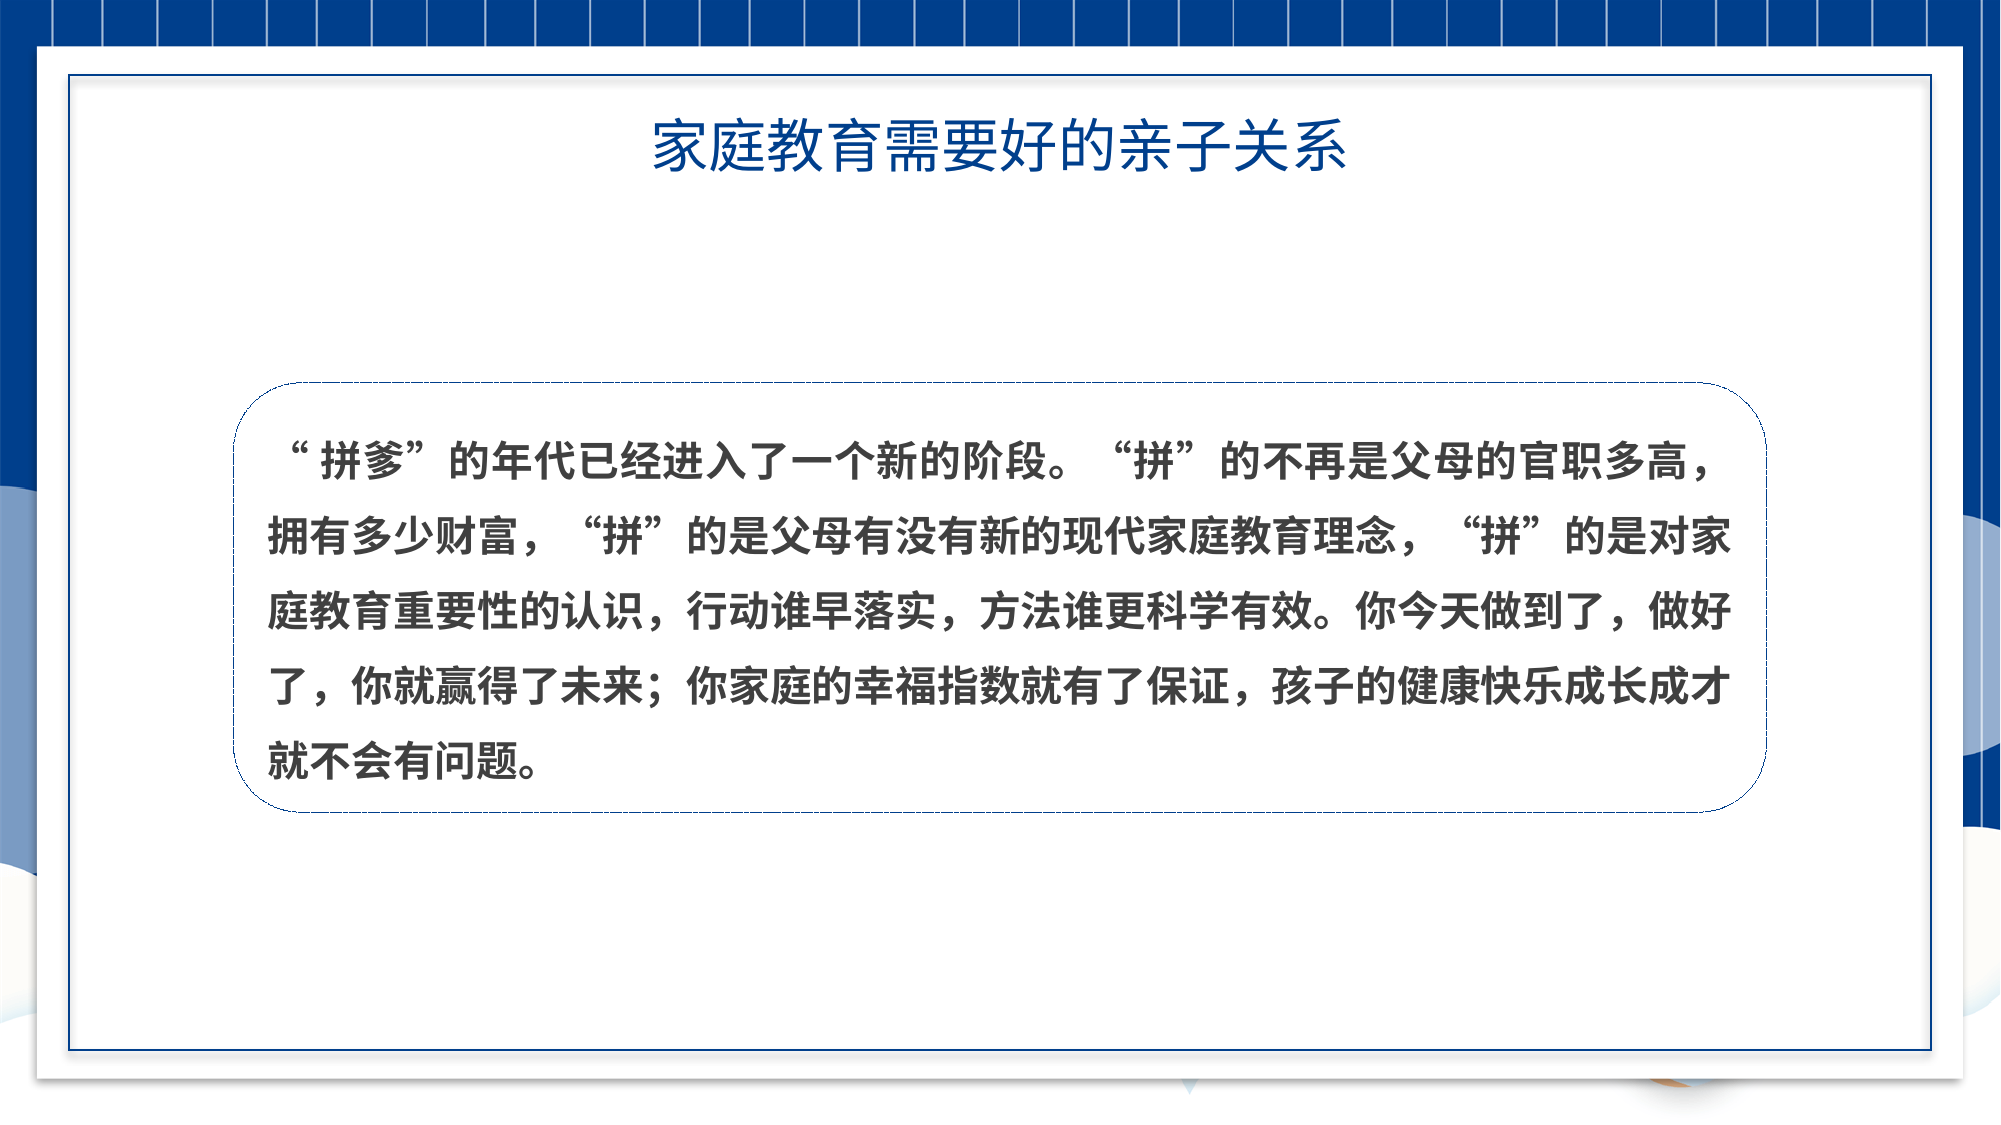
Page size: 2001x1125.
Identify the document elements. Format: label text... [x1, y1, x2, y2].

picture [0, 0, 2001, 1125]
text_box 家庭教育需要好的亲子关系 [541, 101, 1458, 186]
text_box “拼爹”的年代已经进入了一个新的阶段。“拼”的不再是父母的官职多高，拥有多少财富，“拼”的是父母有没有新的现代家庭教育理念，“拼”的是对家庭教育重要性的认识，行动谁早落实，方法谁更科学有效。你今天做到了，做好了，你就赢得了未来；你家庭的幸福指数就有了保证，孩子的健康快乐成长成才就不会有问题。 [233, 382, 1767, 813]
